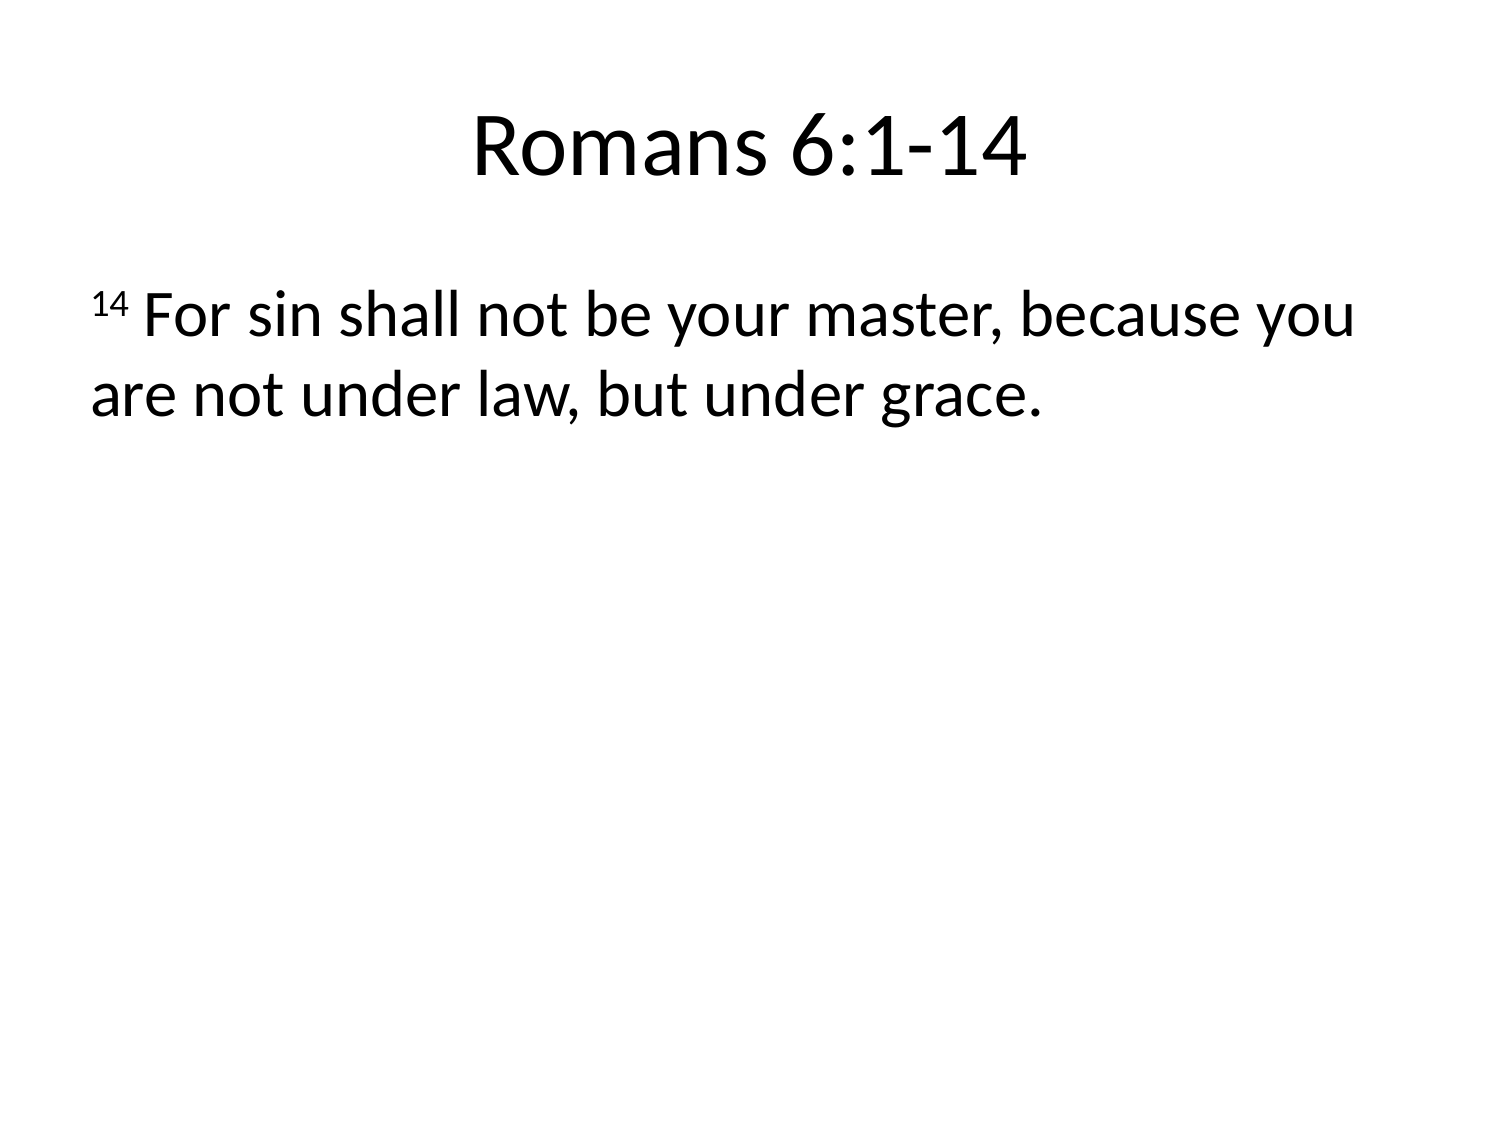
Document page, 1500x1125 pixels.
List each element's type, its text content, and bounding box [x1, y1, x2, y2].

list 14 For sin shall not be your master, because you are not under law, but under grace. [75, 262, 1425, 1005]
title Romans 6:1-14 [75, 45, 1425, 233]
